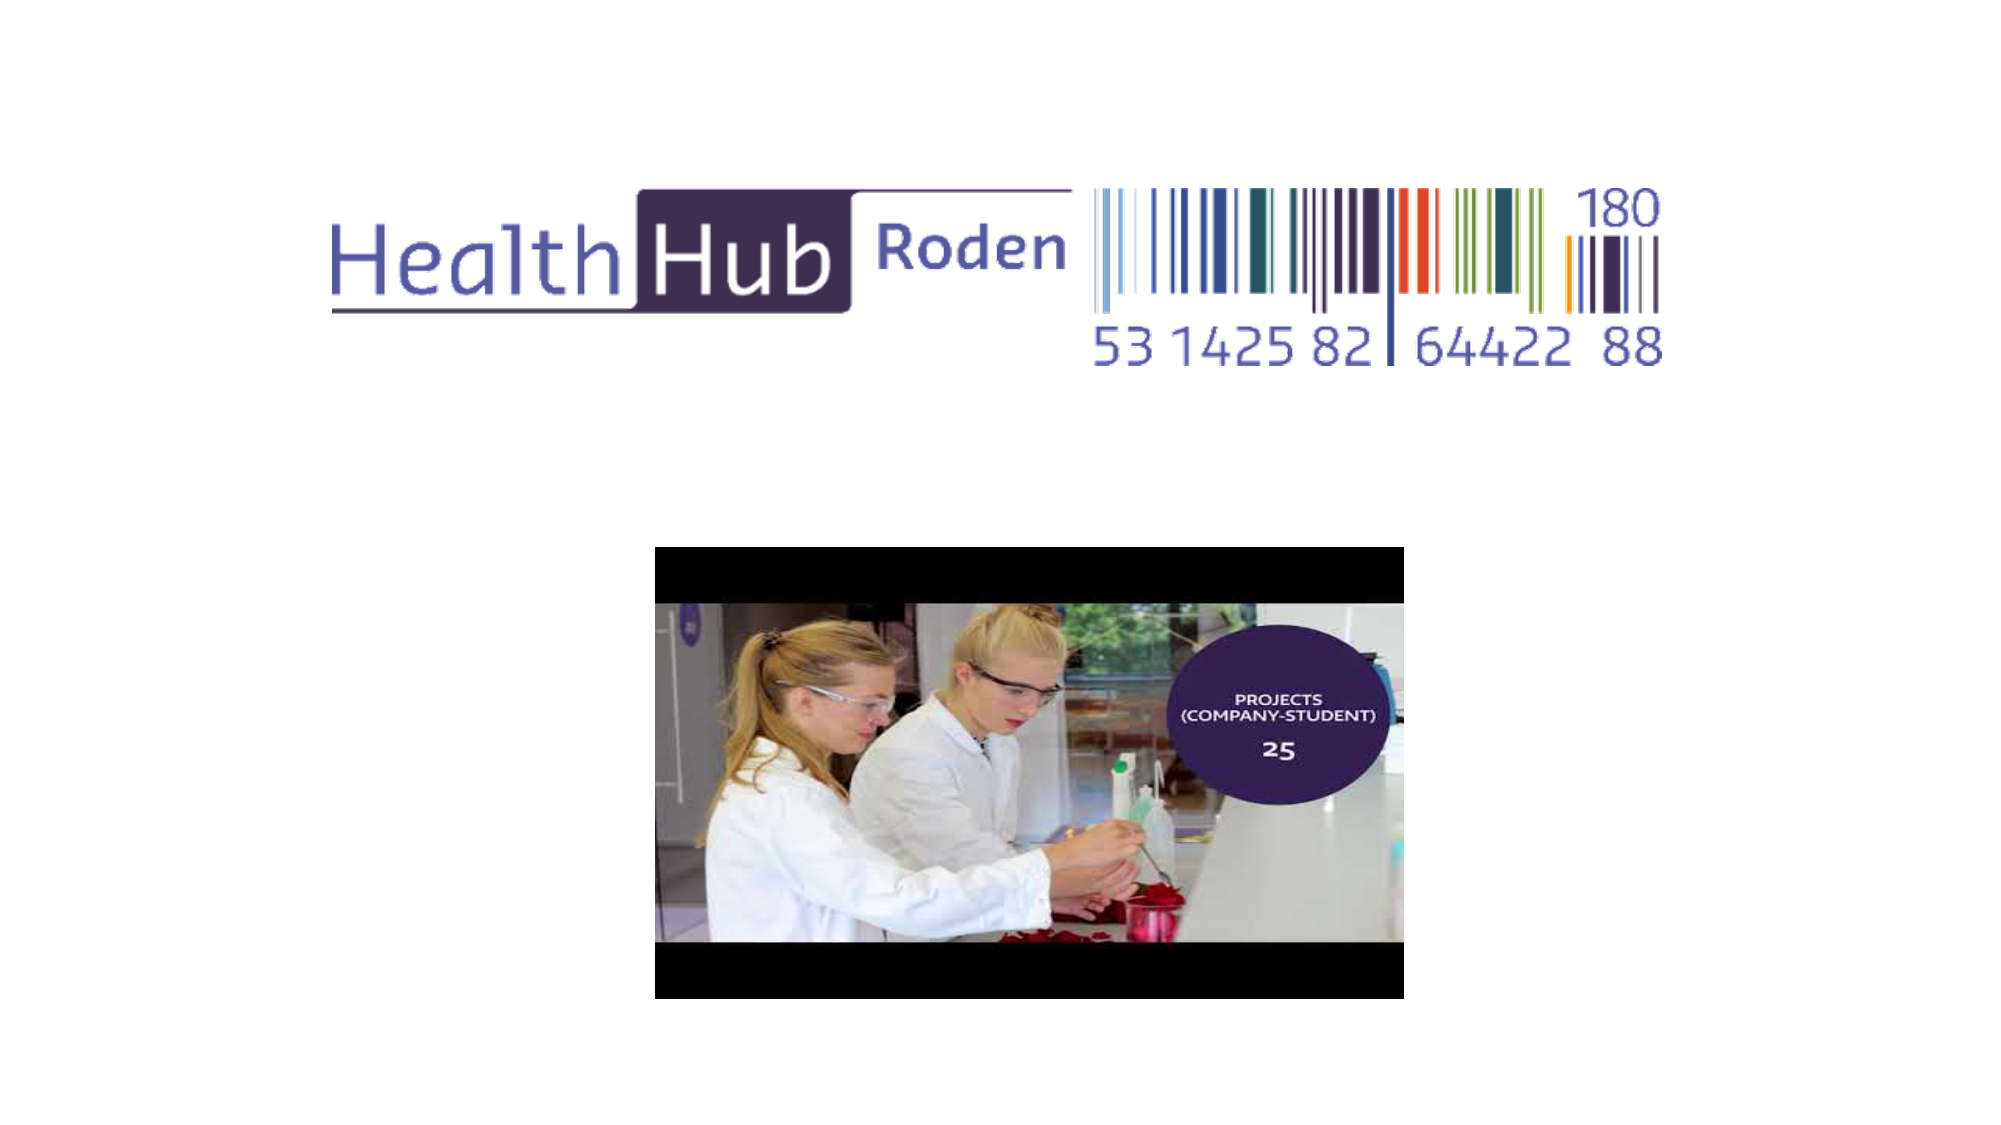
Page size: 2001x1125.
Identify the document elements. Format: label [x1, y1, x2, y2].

text_box [654, 547, 1405, 999]
picture [332, 188, 1662, 366]
